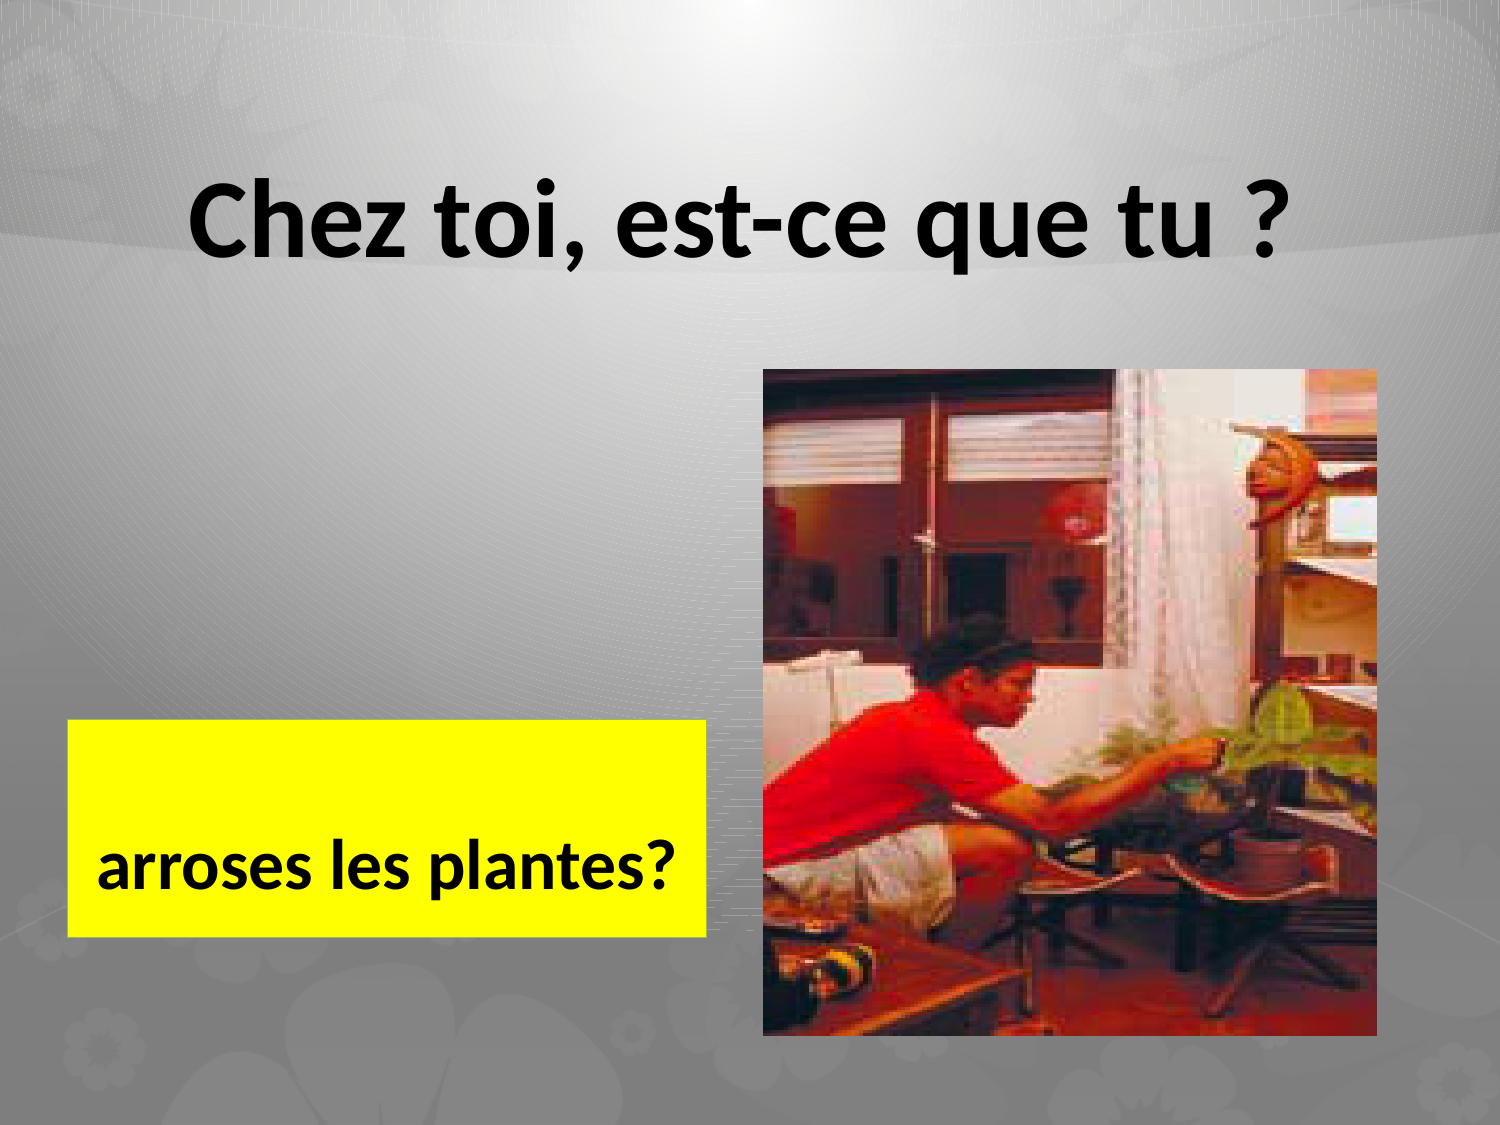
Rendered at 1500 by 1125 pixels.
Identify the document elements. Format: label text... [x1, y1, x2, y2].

picture [0, 0, 1500, 1125]
subtitle arroses les plantes? [67, 719, 707, 938]
title Chez toi, est-ce que tu ? [132, 88, 1377, 291]
